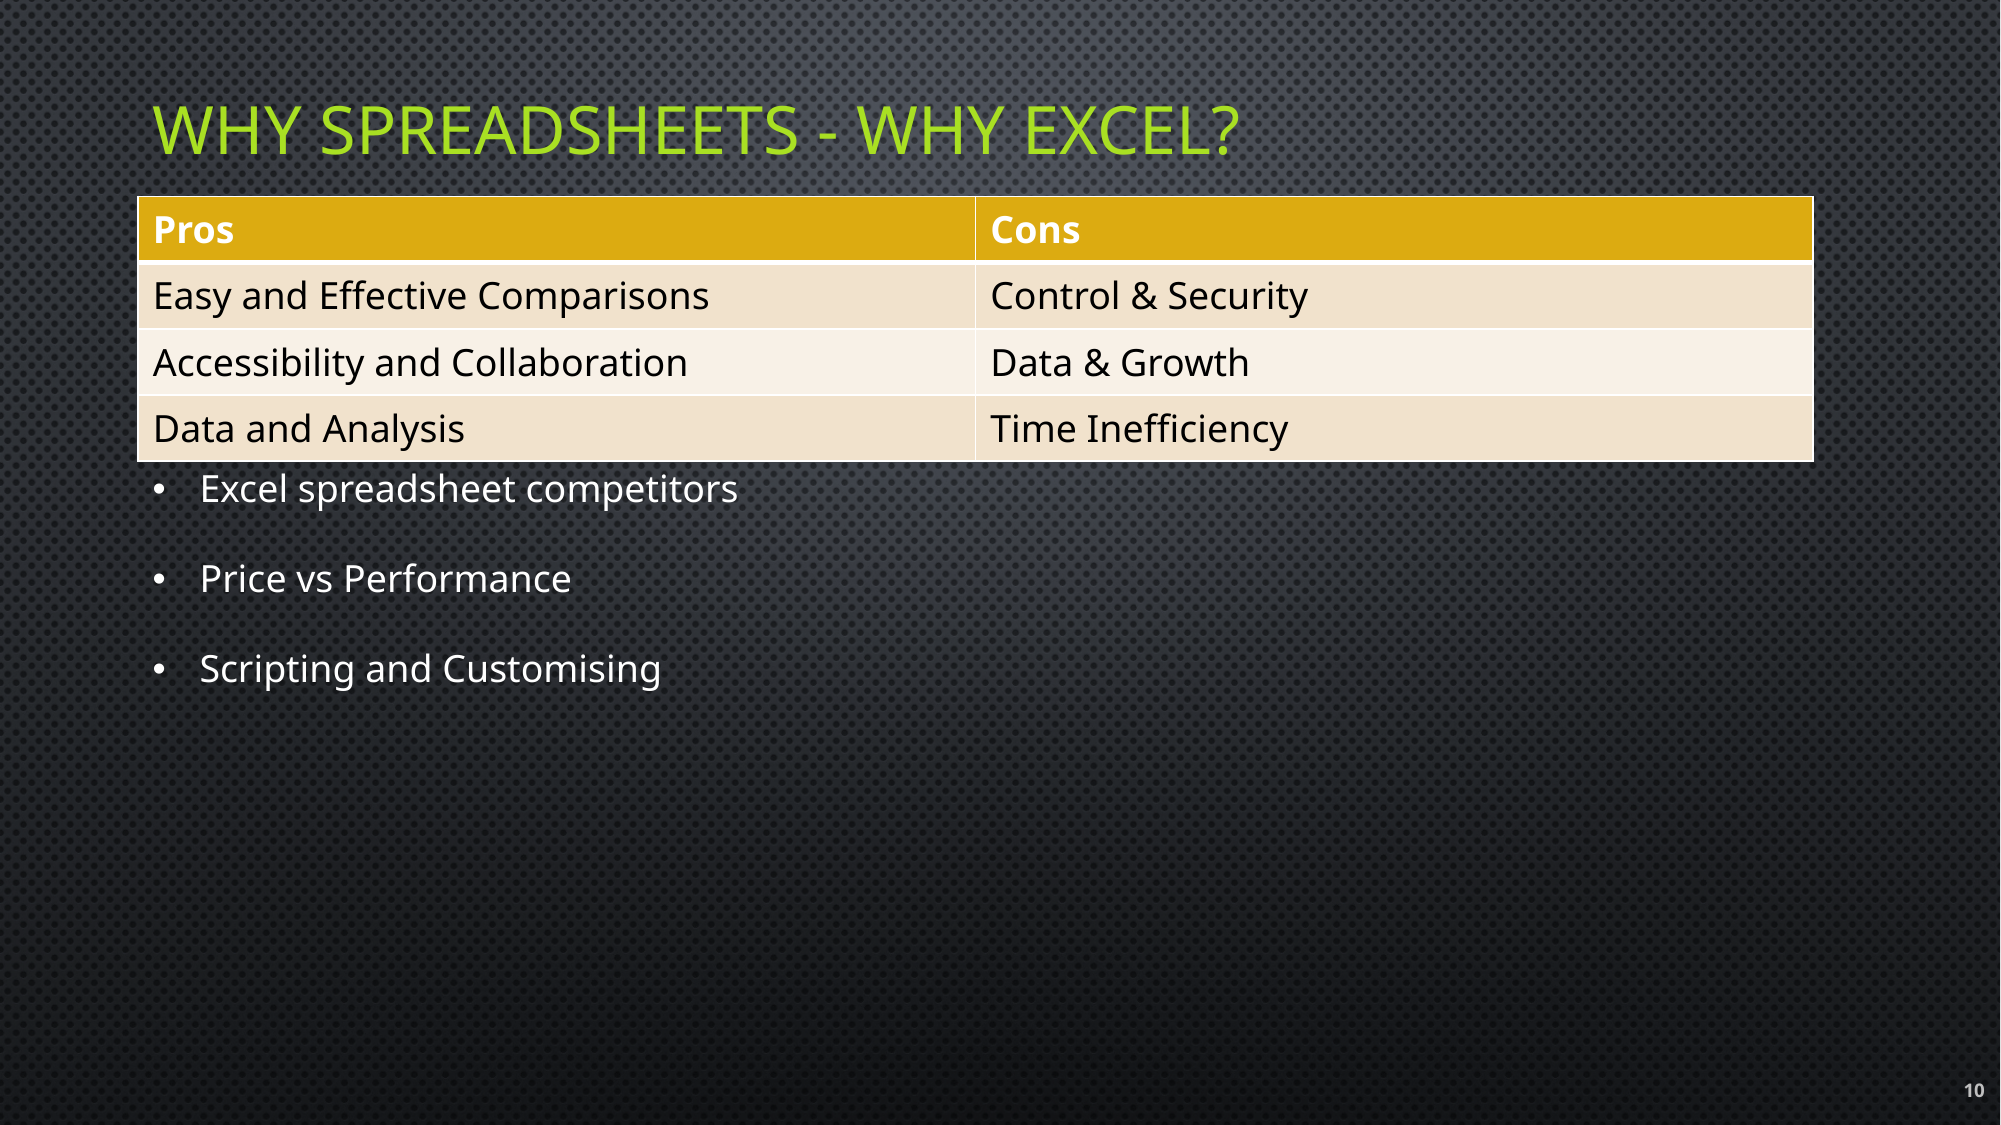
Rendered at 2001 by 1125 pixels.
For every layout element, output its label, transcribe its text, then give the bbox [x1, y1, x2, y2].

table_cell Data & Growth [976, 330, 1812, 394]
slide_number 10 [1909, 1061, 2000, 1122]
table_cell Easy and Effective Comparisons [139, 265, 975, 328]
table_cell Time Inefficiency [976, 396, 1812, 457]
table_cell Accessibility and Collaboration [139, 330, 975, 394]
table_header Pros [139, 197, 975, 260]
title Why spreadsheets - Why excel? [137, 59, 1763, 196]
table_cell Data and Analysis [139, 396, 975, 457]
table_header Cons [976, 197, 1812, 260]
text_box Excel spreadsheet competitors Price vs Performance Scripting and Customising [137, 457, 1863, 743]
table_cell Control & Security [976, 265, 1812, 328]
